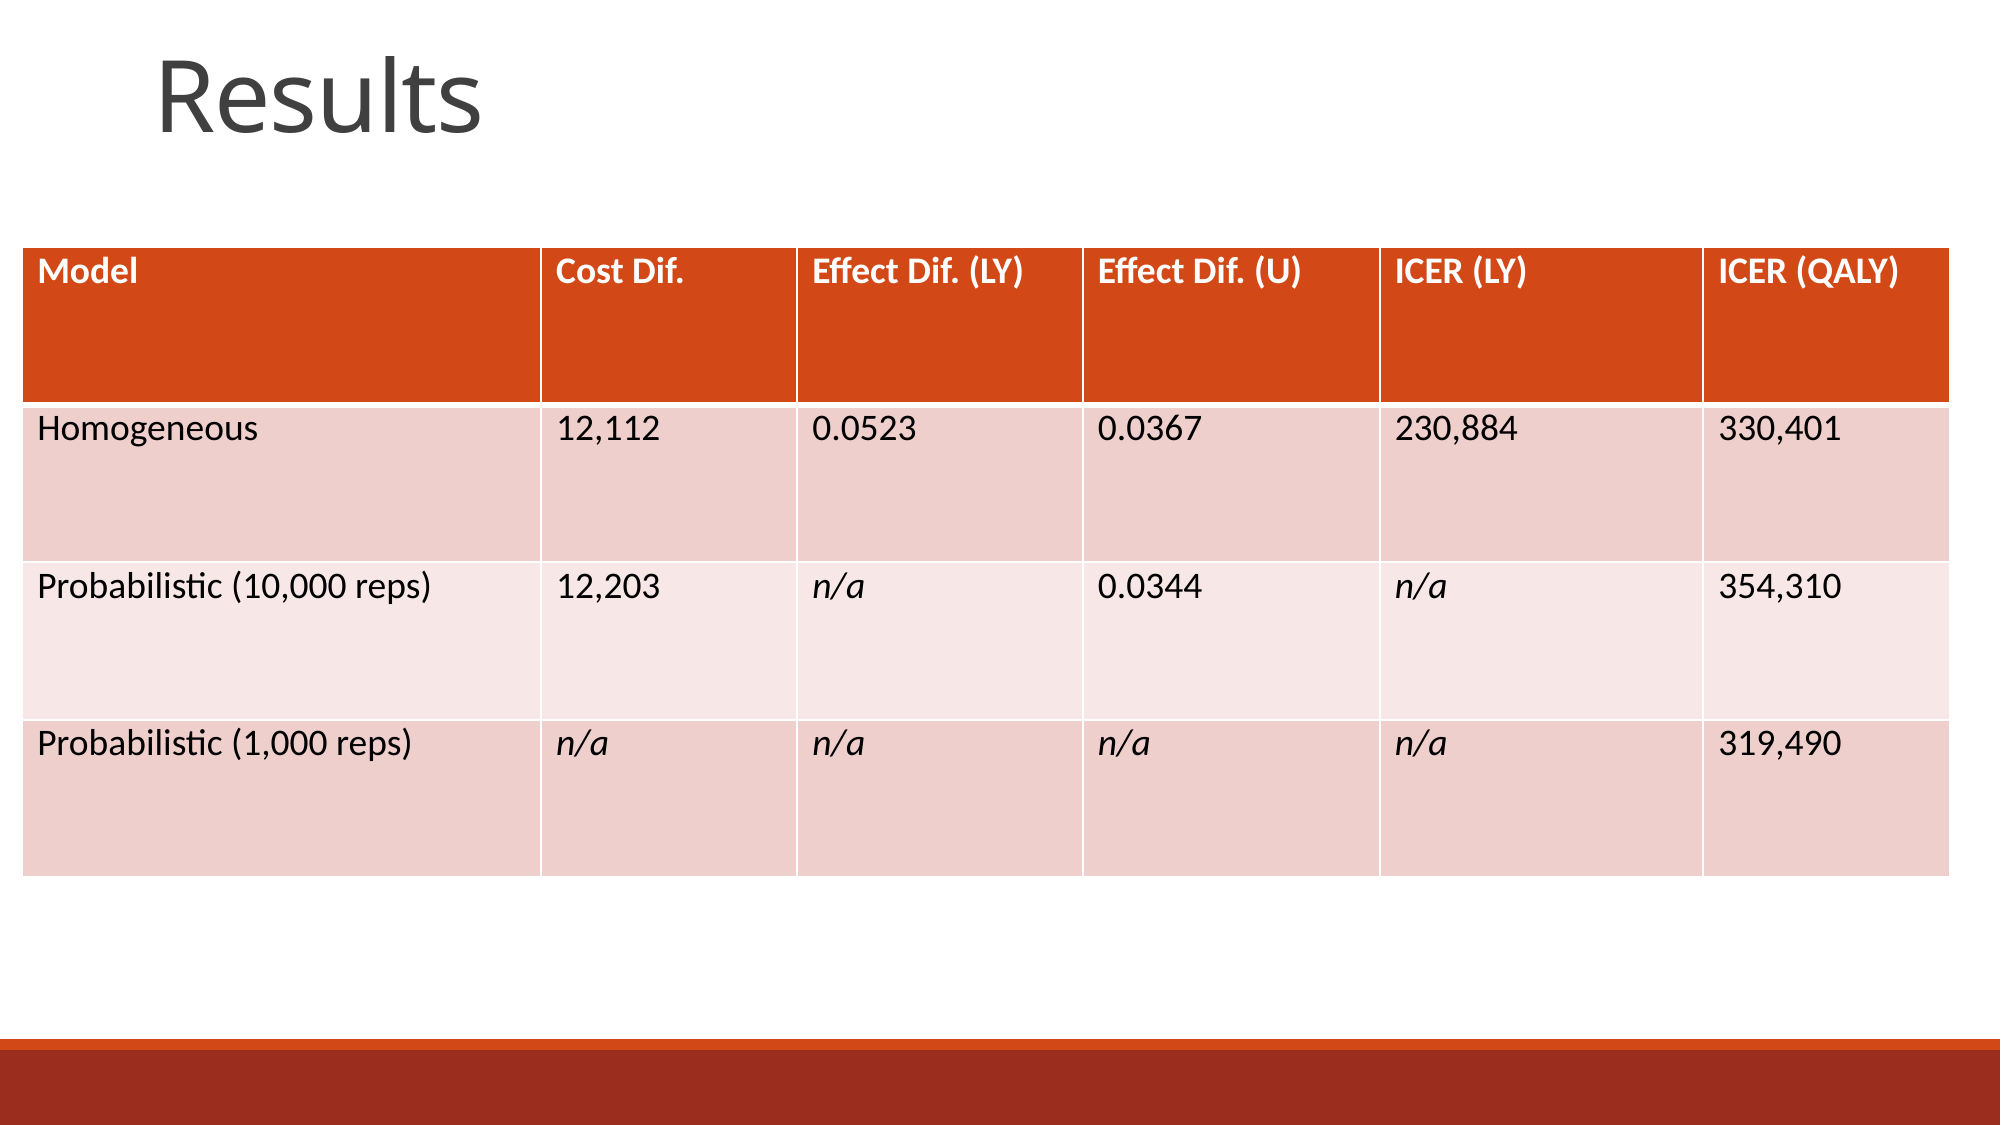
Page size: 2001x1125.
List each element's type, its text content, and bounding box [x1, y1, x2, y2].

table_cell n/a [1381, 563, 1702, 719]
table_cell 354,310 [1704, 563, 1949, 719]
table_header Effect Dif. (LY) [798, 248, 1082, 402]
table_cell 0.0367 [1084, 408, 1379, 561]
title Results [138, 13, 1789, 161]
table_cell n/a [798, 563, 1082, 719]
table_cell n/a [1084, 721, 1379, 876]
table_header Effect Dif. (U) [1084, 248, 1379, 402]
table_cell Probabilistic (1,000 reps) [23, 721, 540, 876]
table_header Model [23, 248, 540, 402]
table_cell 12,203 [542, 563, 796, 719]
table_header ICER (QALY) [1704, 248, 1949, 402]
table_cell n/a [798, 721, 1082, 876]
table_cell n/a [542, 721, 796, 876]
table_header ICER (LY) [1381, 248, 1702, 402]
table_cell n/a [1381, 721, 1702, 876]
table_cell Homogeneous [23, 408, 540, 561]
table_header Cost Dif. [542, 248, 796, 402]
table_cell 12,112 [542, 408, 796, 561]
table_cell 319,490 [1704, 721, 1949, 876]
table_cell 0.0344 [1084, 563, 1379, 719]
table_cell 230,884 [1381, 408, 1702, 561]
table_cell Probabilistic (10,000 reps) [23, 563, 540, 719]
table_cell 330,401 [1704, 408, 1949, 561]
table_cell 0.0523 [798, 408, 1082, 561]
